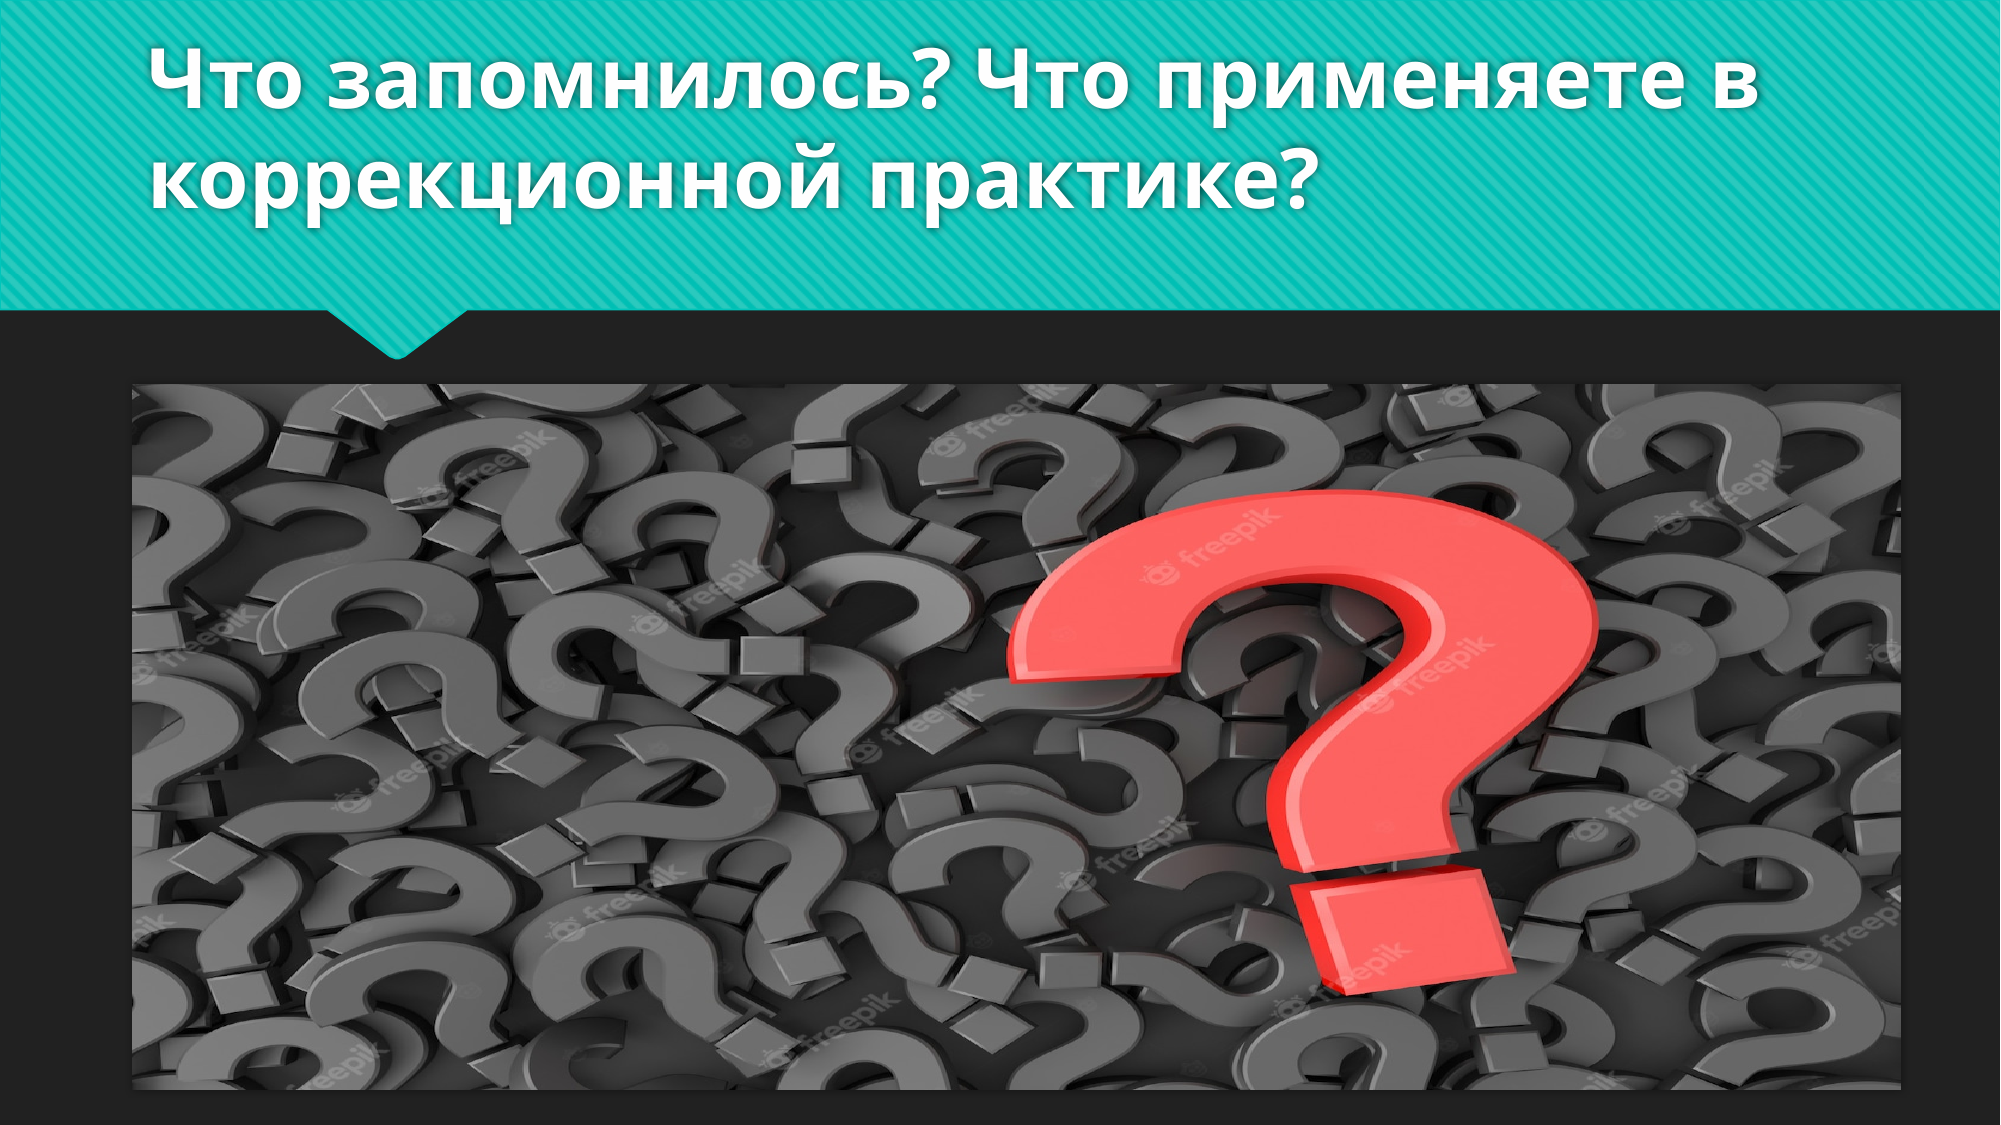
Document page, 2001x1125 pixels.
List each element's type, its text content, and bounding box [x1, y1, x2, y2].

title Что запомнилось? Что применяете в коррекционной практике? [132, 73, 1868, 233]
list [132, 383, 1902, 1090]
